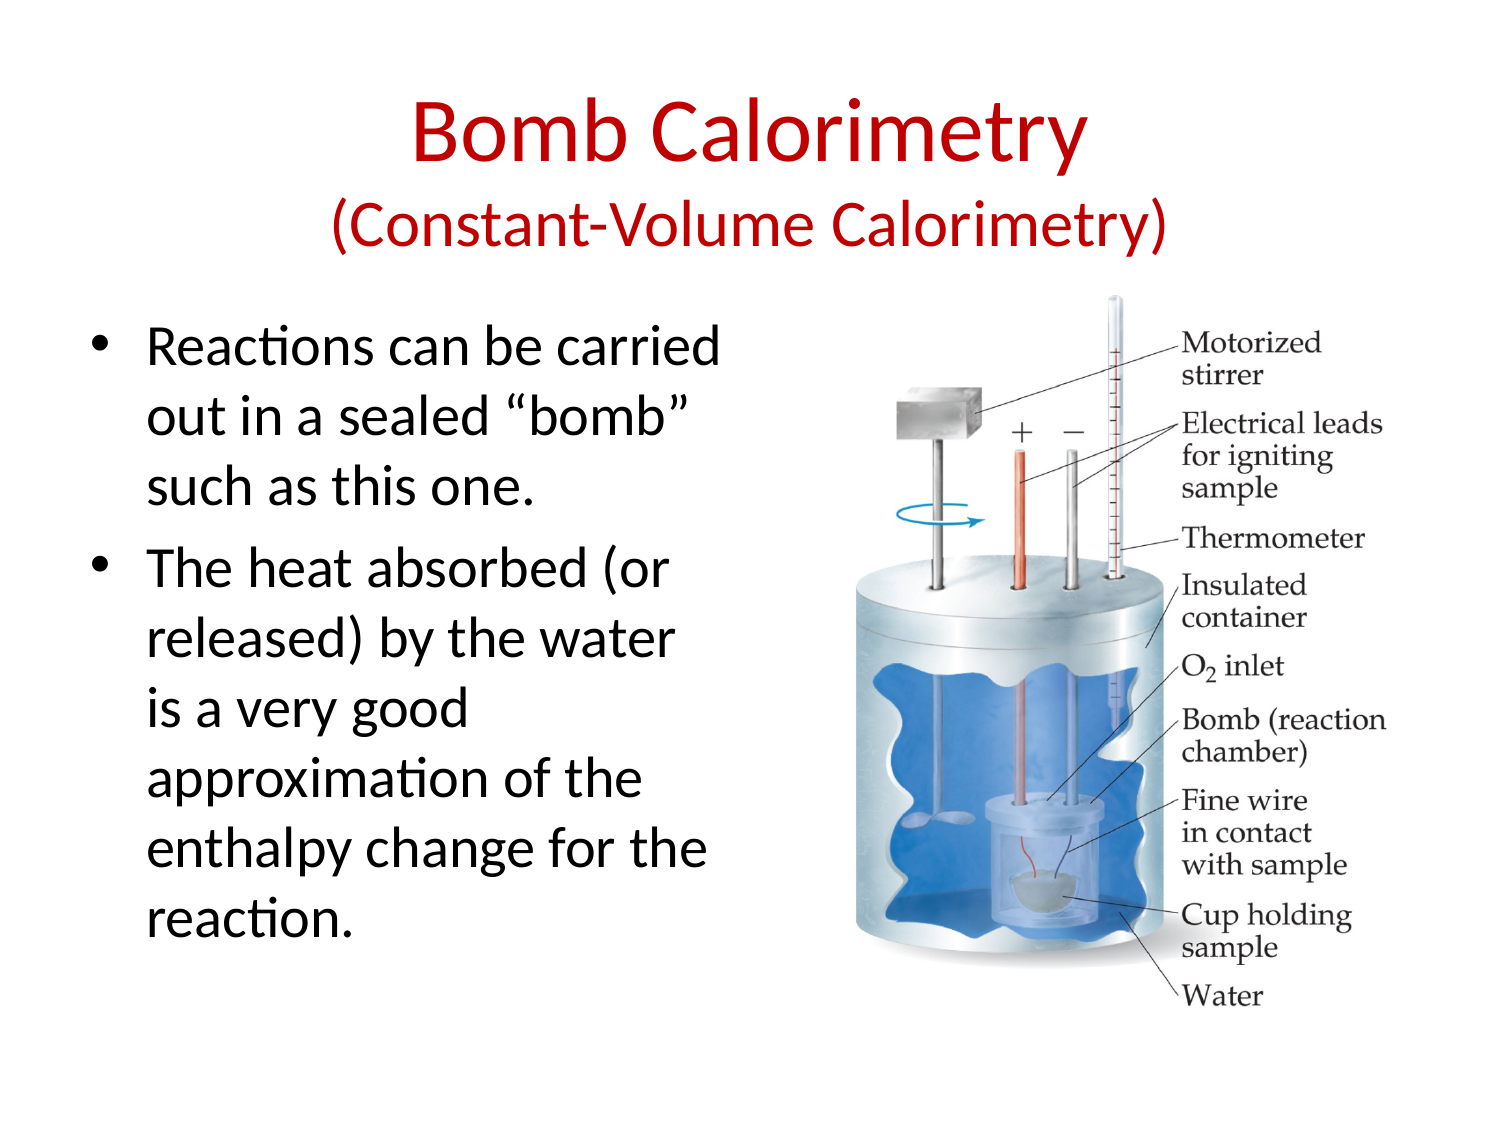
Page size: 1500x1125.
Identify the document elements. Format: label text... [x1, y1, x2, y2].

text_box Reactions can be carried out in a sealed “bomb” such as this one. The heat absorbed (or released) by the water is a very good approximation of the enthalpy change for the reaction. [74, 299, 738, 1038]
text_box Bomb Calorimetry (Constant-Volume Calorimetry) [112, 62, 1388, 250]
picture [849, 288, 1393, 1038]
